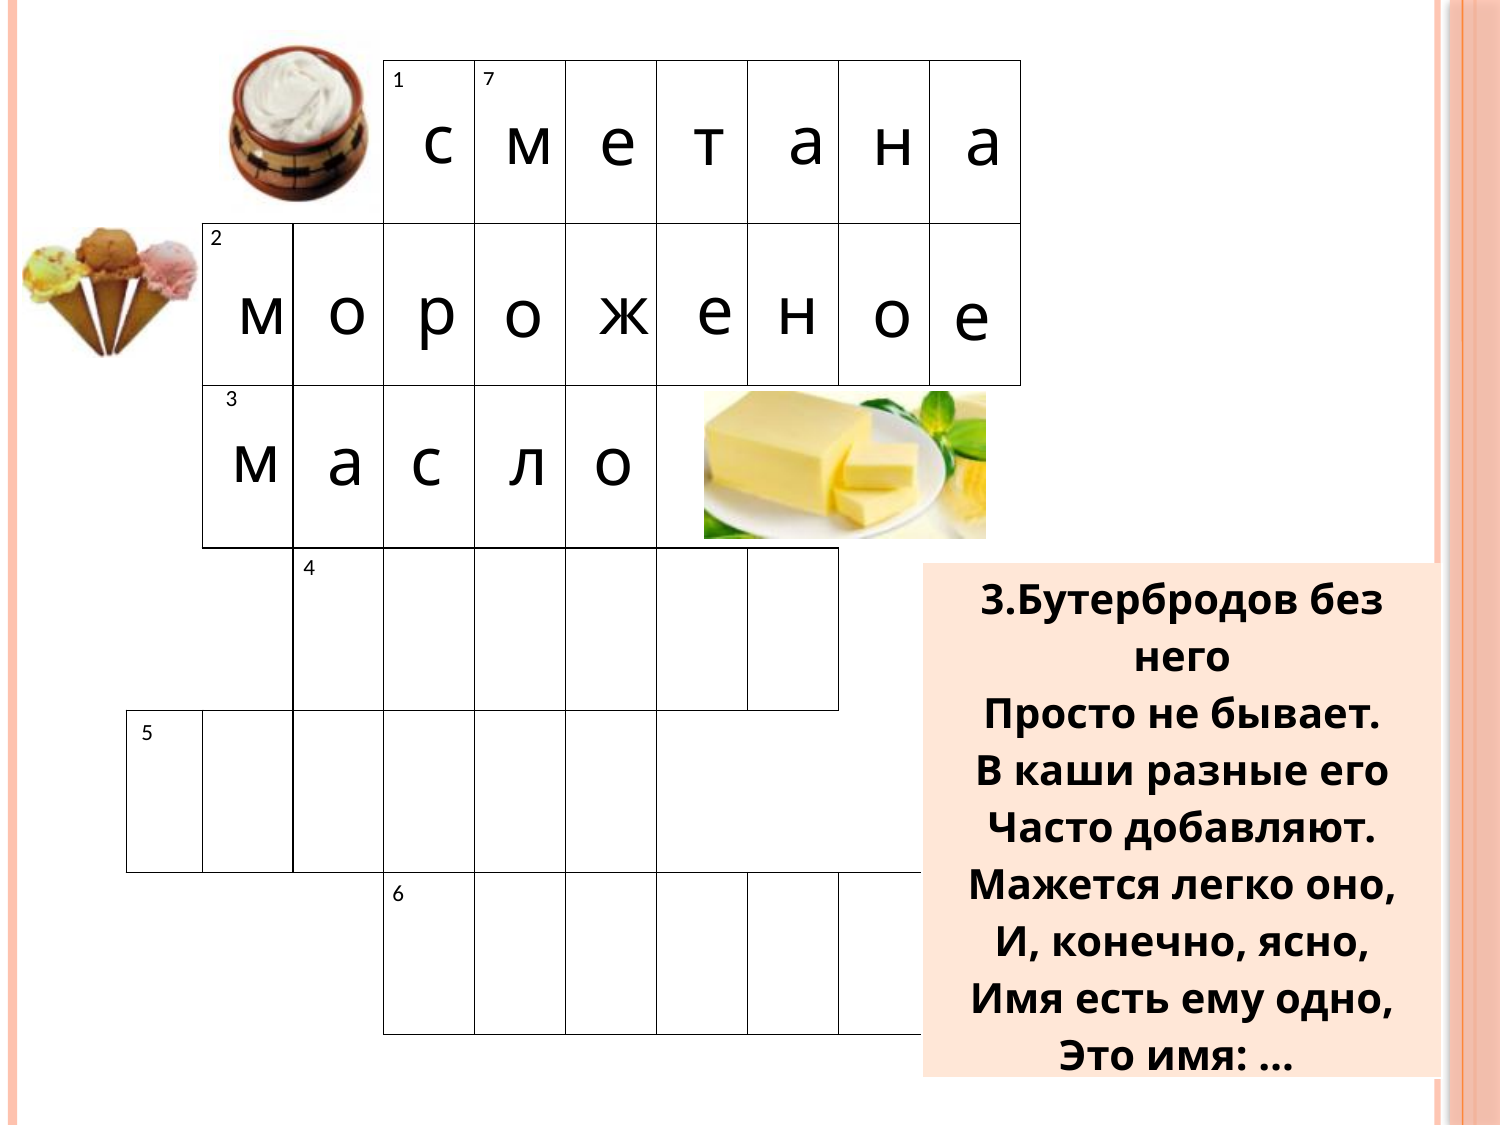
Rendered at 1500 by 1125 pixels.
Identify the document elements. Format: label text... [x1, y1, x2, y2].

table_header 3.Бутербродов без него Просто не бывает. В каши разные его Часто добавляют. Мажется легко оно, И, конечно, ясно, Имя есть ему одно, Это имя: … [1302, 563, 1441, 1077]
picture [704, 390, 986, 540]
picture [219, 29, 380, 214]
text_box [109, 57, 1296, 1089]
picture [22, 226, 201, 359]
